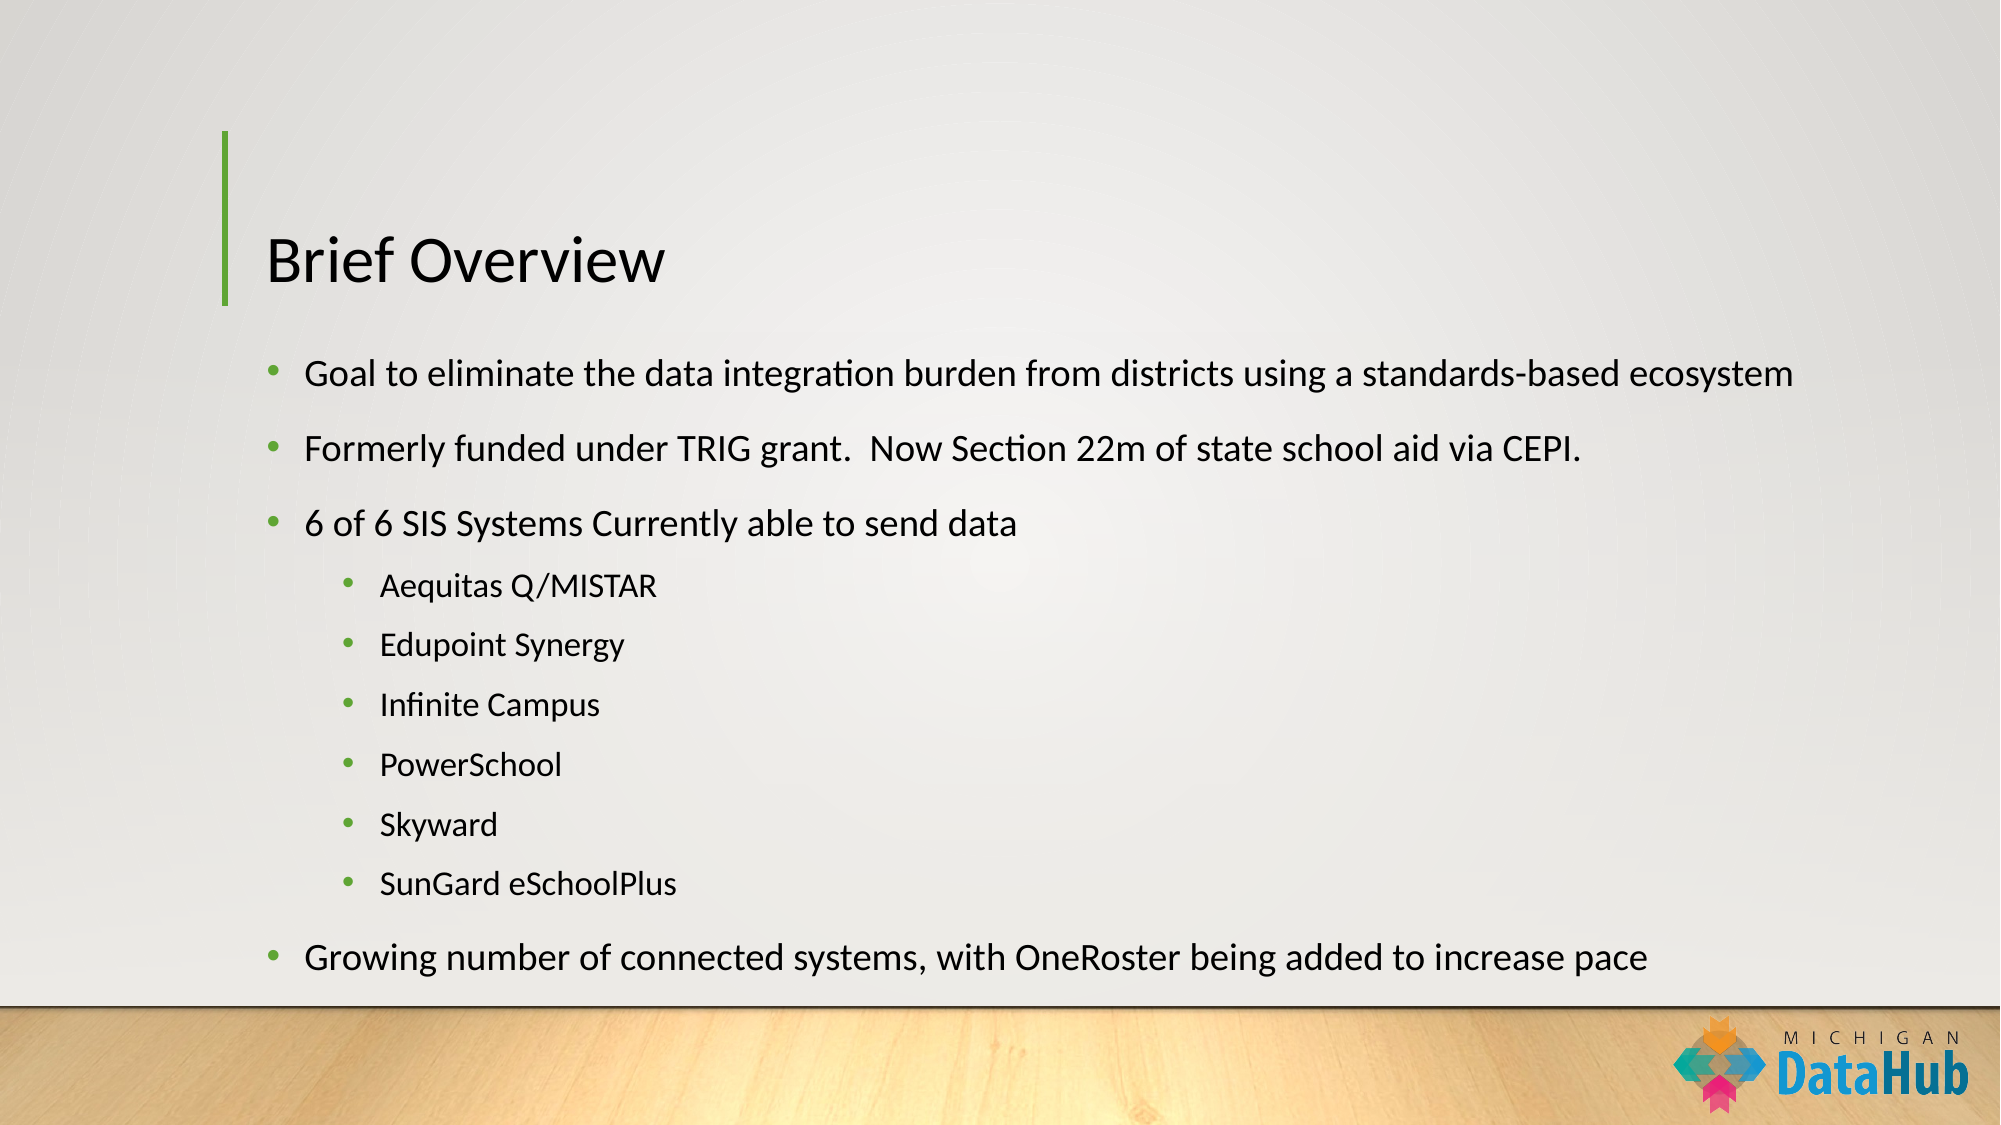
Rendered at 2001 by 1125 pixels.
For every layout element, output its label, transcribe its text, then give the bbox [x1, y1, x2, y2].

picture [0, 1006, 2000, 1125]
title Brief Overview [251, 131, 1814, 305]
list Goal to eliminate the data integration burden from districts using a standards-based ecosystem Formerly funded under TRIG grant. Now Section 22m of state school aid via CEPI. 6 of 6 SIS Systems Currently able to send data Aequitas Q/MISTAR Edupoint Synergy Infinite Campus PowerSchool Skyward SunGard eSchoolPlus Growing number of connected systems, with OneRoster being added to increase pace [251, 330, 1814, 1038]
